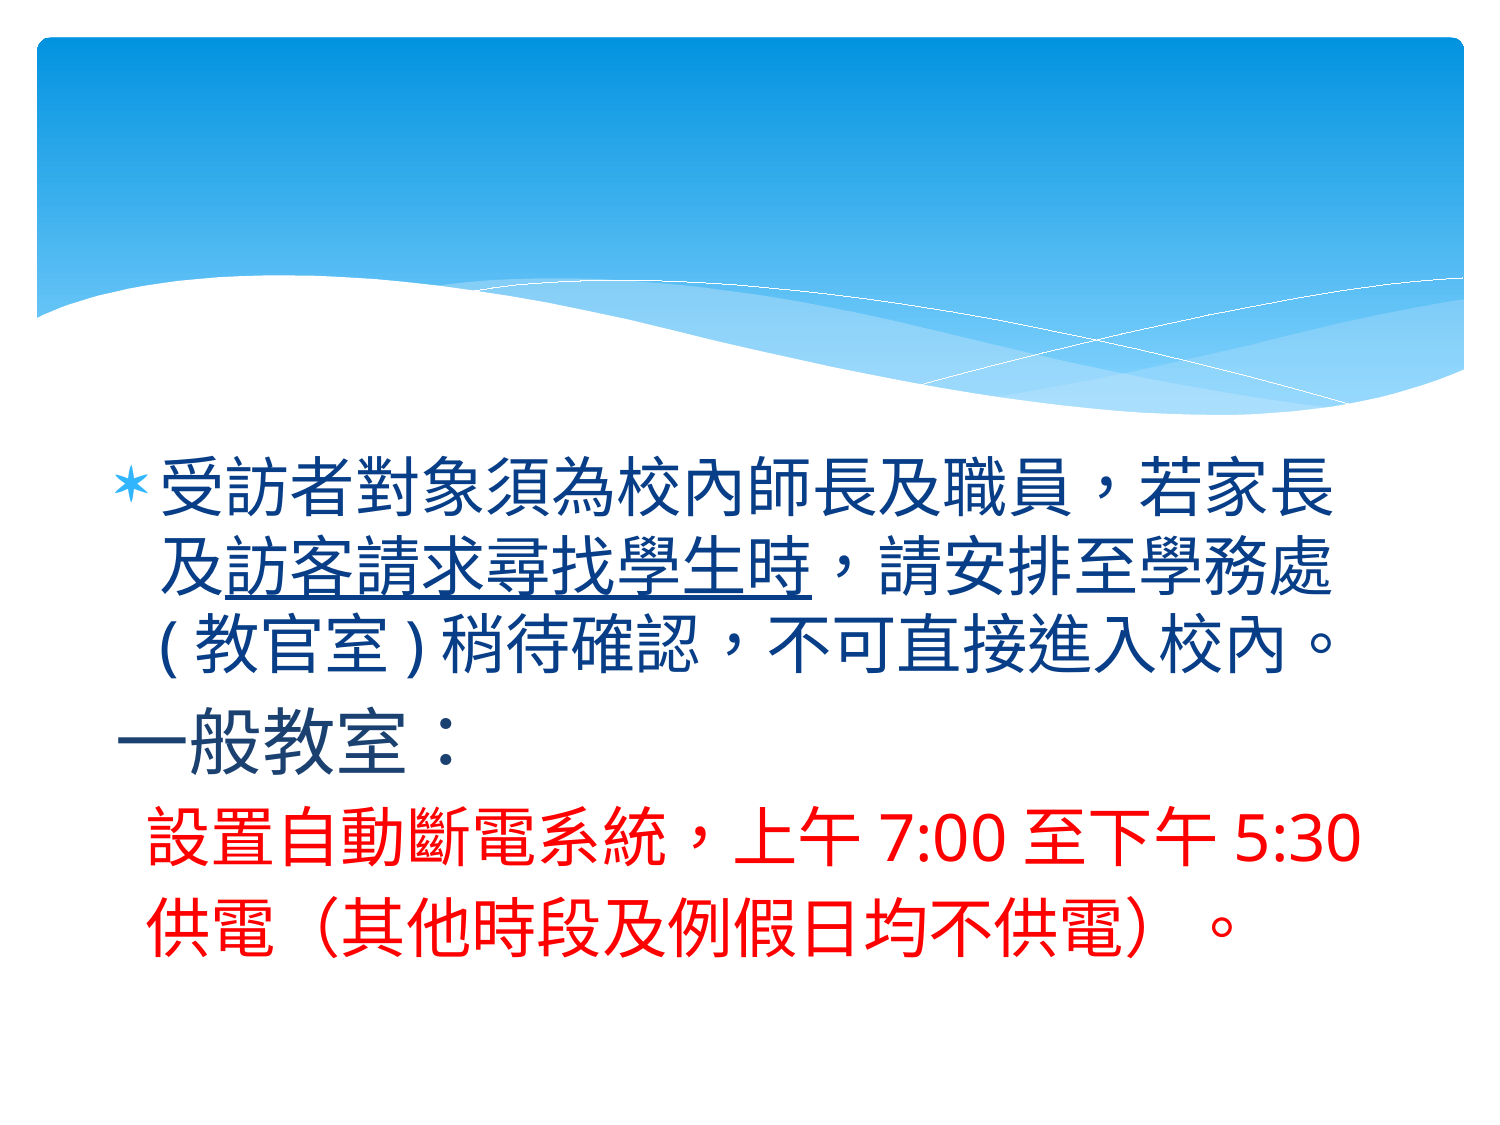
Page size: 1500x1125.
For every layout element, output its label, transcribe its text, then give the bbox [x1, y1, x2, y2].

list 受訪者對象須為校內師長及職員，若家長及訪客請求尋找學生時，請安排至學務處(教官室)稍待確認，不可直接進入校內。 一般教室： 設置自動斷電系統，上午7:00至下午5:30 供電（其他時段及例假日均不供電）。 [100, 438, 1400, 1005]
